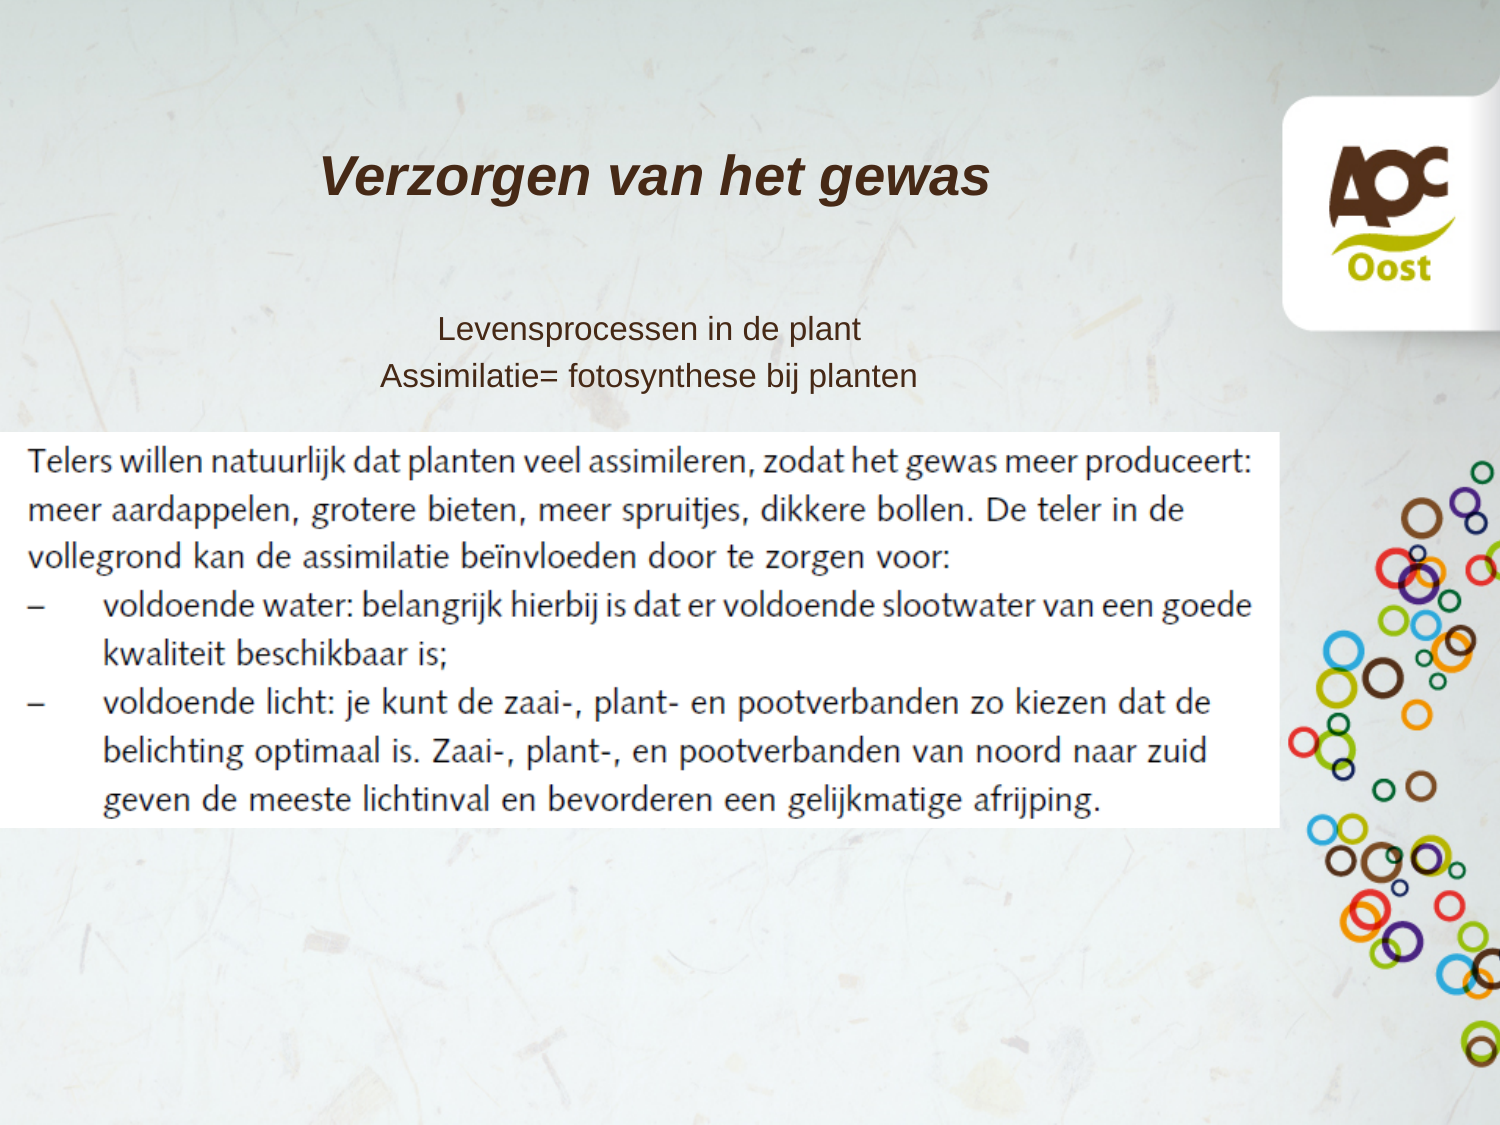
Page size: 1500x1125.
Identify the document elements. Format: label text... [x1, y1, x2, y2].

title Verzorgen van het gewas [112, 101, 1199, 244]
picture [0, 0, 1500, 1125]
subtitle Levensprocessen in de plant Assimilatie= fotosynthese bij planten [64, 253, 1235, 430]
